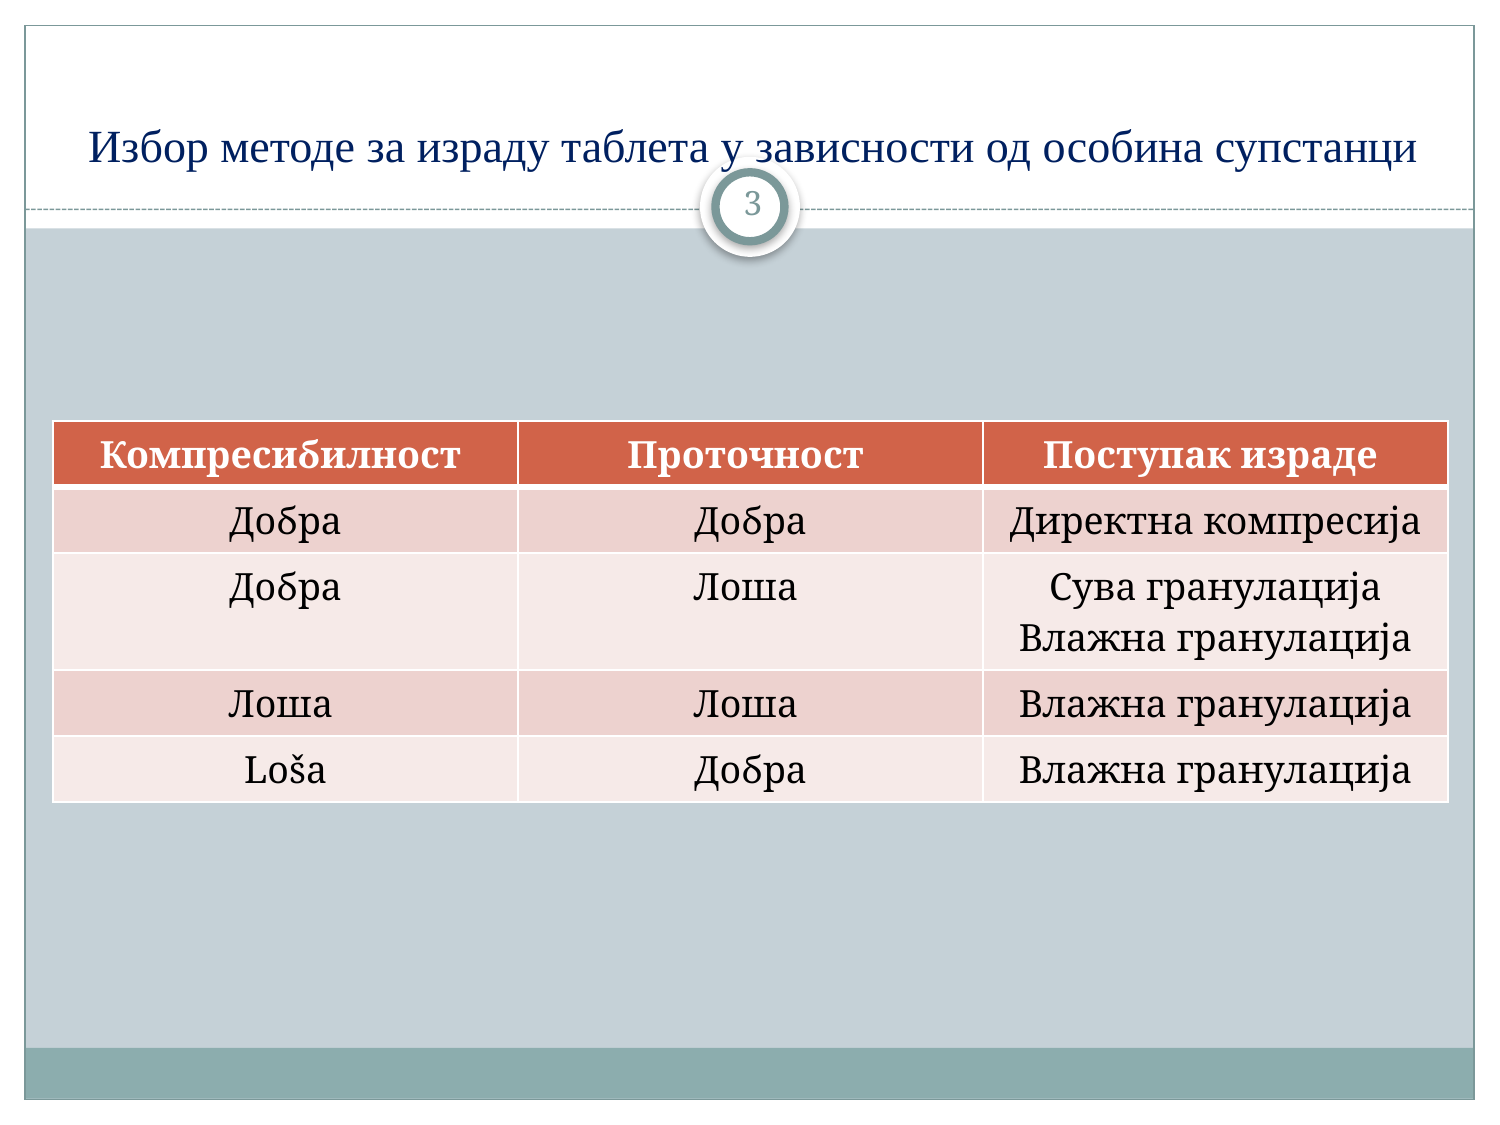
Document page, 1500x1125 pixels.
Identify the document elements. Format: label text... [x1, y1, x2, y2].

table_cell Добра [54, 554, 517, 669]
table_header Проточност [519, 422, 982, 484]
table_cell Добра [519, 737, 982, 801]
table_cell Сува гранулација Влажна гранулација [984, 554, 1447, 669]
table_header Компресибилност [54, 422, 517, 484]
table_cell Loša [54, 737, 517, 801]
table_cell Лоша [54, 671, 517, 735]
title Избор методе за израду таблета у зависности од особина супстанци [53, 54, 1454, 179]
table_cell Влажна гранулација [984, 737, 1447, 801]
slide_number 3 [715, 168, 791, 241]
table_cell Добра [519, 490, 982, 552]
table_cell Директна компресија [984, 490, 1447, 552]
table_cell Добра [54, 490, 517, 552]
table_cell Лоша [519, 671, 982, 735]
table_cell Лоша [519, 554, 982, 669]
table_header Поступак израде [984, 422, 1447, 484]
table_cell Влажна гранулација [984, 671, 1447, 735]
